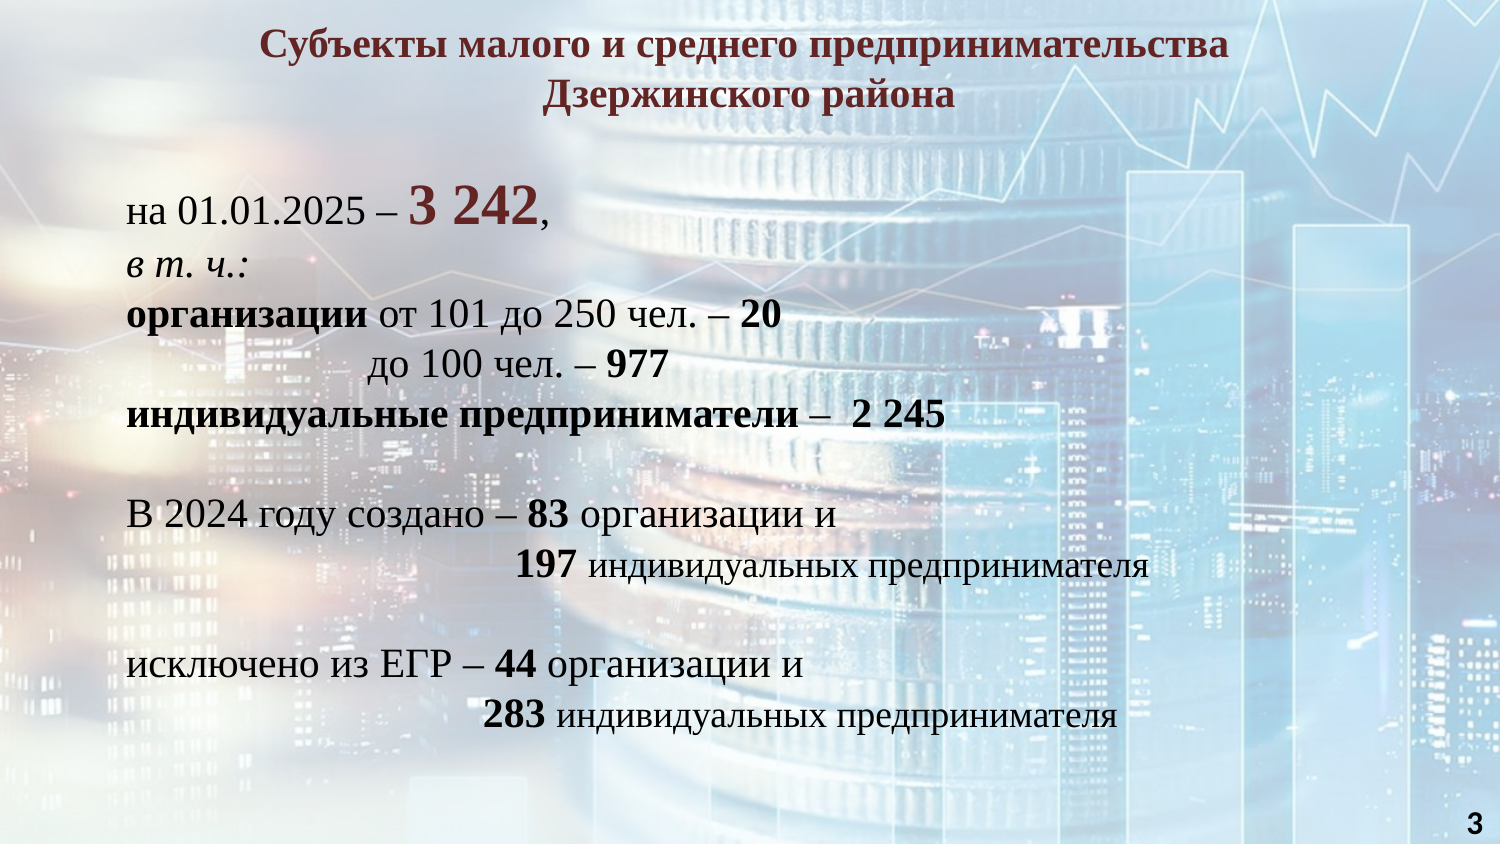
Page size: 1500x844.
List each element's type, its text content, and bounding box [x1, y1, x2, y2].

text_box Субъекты малого и среднего предпринимательства Дзержинского района на 01.01.2025 – 3 242, в т. ч.: организации от 101 до 250 чел. – 20 до 100 чел. – 977 индивидуальные предприниматели – 2 245 В 2024 году создано – 83 организации и 197 индивидуальных предпринимателя исключено из ЕГР – 44 организации и 283 индивидуальных предпринимателя [111, 8, 1388, 151]
text_box [1, 187, 1279, 741]
slide_number 3 [1148, 798, 1499, 844]
